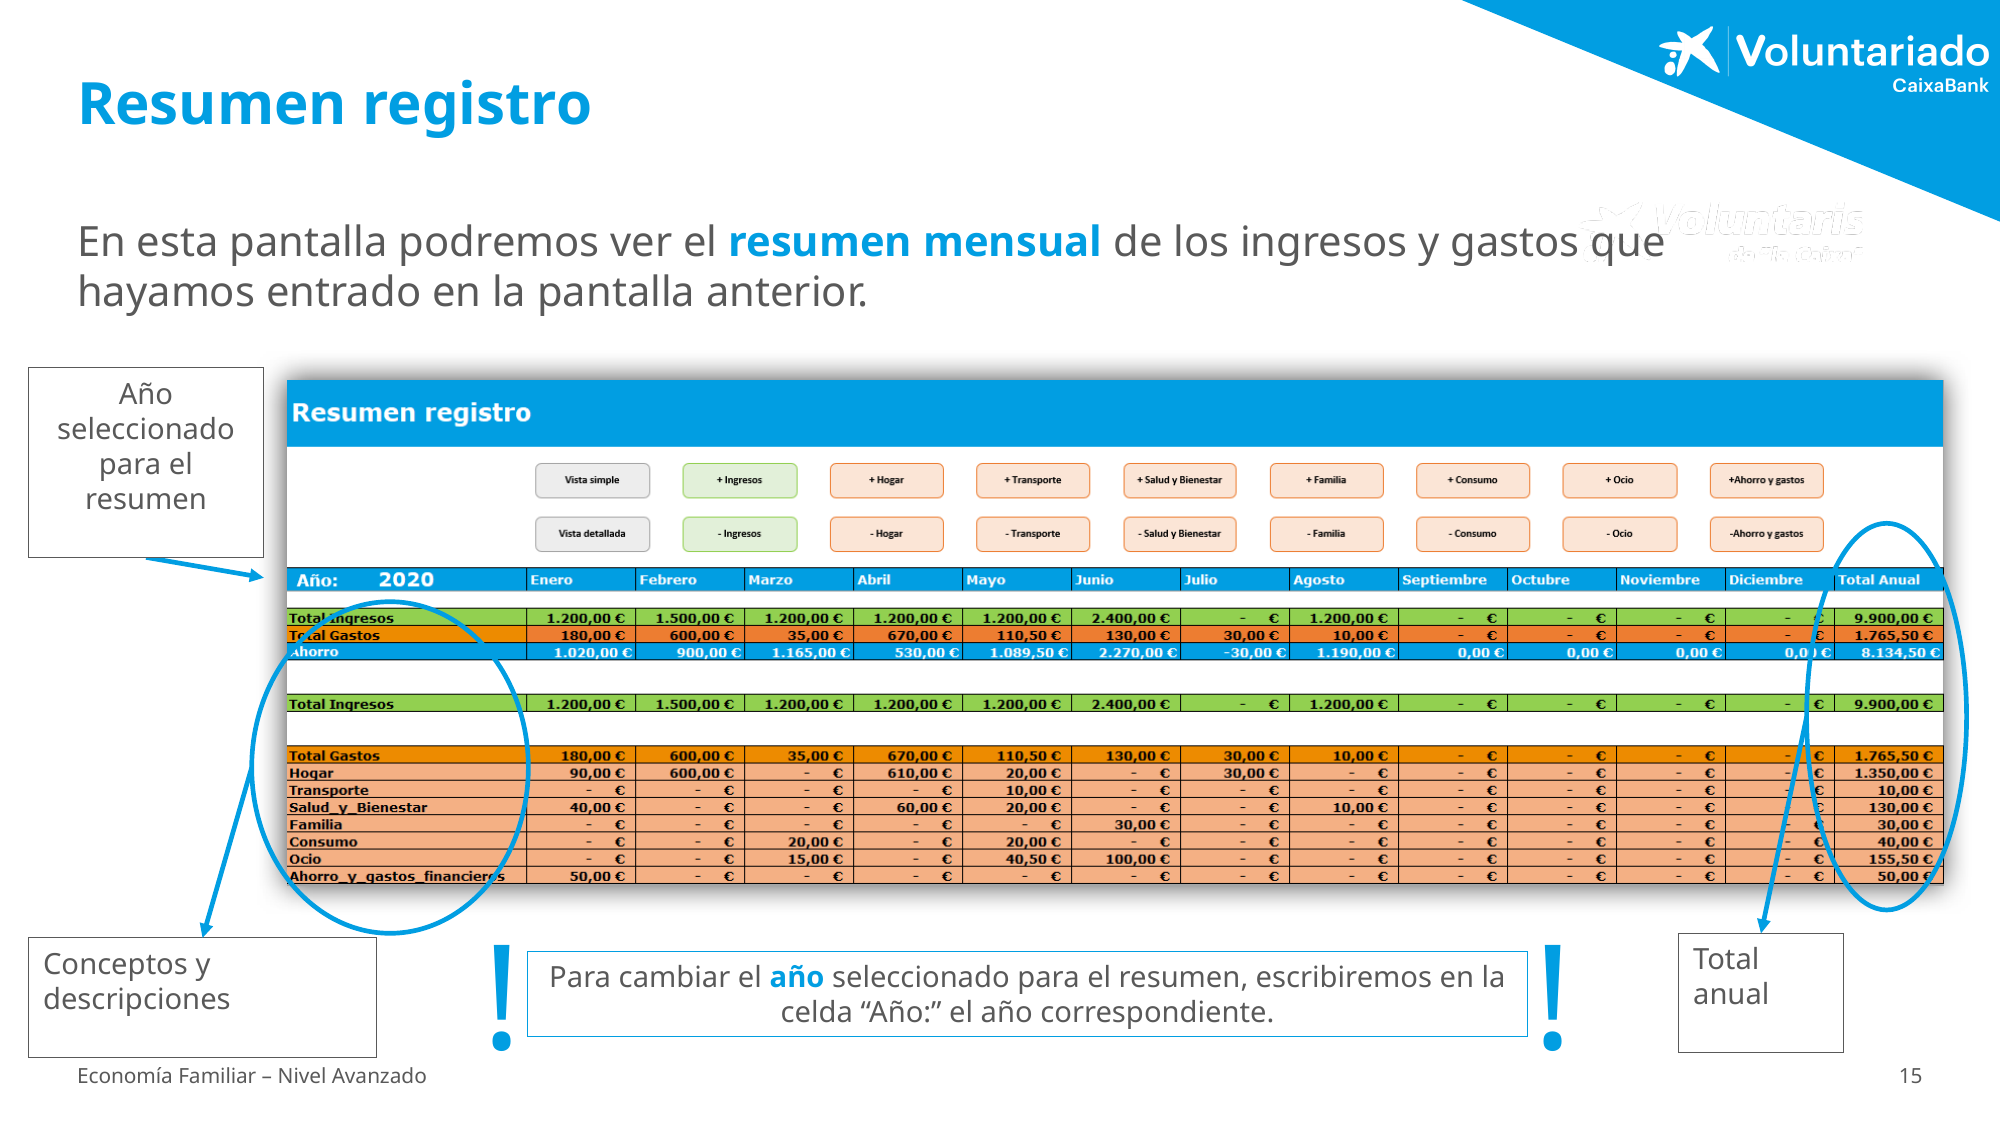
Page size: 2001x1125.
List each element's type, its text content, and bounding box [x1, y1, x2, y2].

picture [1807, 778, 1843, 886]
picture [1863, 575, 1874, 584]
picture [1587, 649, 1593, 657]
picture [360, 408, 373, 421]
picture [1737, 575, 1747, 584]
picture [980, 578, 1000, 587]
picture [1751, 575, 1759, 584]
picture [312, 408, 325, 421]
picture [1151, 649, 1157, 657]
picture [1981, 78, 1985, 91]
picture [1437, 575, 1443, 584]
picture [1895, 649, 1901, 657]
picture [1661, 27, 1718, 75]
picture [1089, 575, 1113, 584]
picture [1005, 649, 1016, 657]
picture [1198, 575, 1217, 584]
picture [824, 649, 830, 657]
picture [715, 649, 721, 657]
text_box Conceptos y descripciones [28, 937, 377, 1058]
picture [606, 649, 612, 657]
picture [506, 408, 514, 421]
picture [1188, 576, 1195, 584]
picture [1295, 576, 1307, 584]
picture [492, 656, 1807, 886]
picture [679, 578, 691, 584]
picture [1868, 45, 1885, 65]
picture [1840, 526, 1933, 567]
picture [1930, 861, 1944, 886]
picture [422, 573, 433, 586]
picture [1650, 575, 1656, 584]
picture [1793, 35, 1797, 65]
picture [1632, 578, 1647, 584]
picture [1041, 649, 1048, 657]
picture [1816, 591, 1944, 642]
picture [682, 649, 689, 657]
picture [1918, 45, 1936, 65]
picture [555, 578, 567, 584]
picture [427, 408, 436, 421]
picture [692, 649, 698, 657]
picture [1913, 649, 1920, 657]
picture [796, 649, 803, 657]
text_box [251, 663, 282, 872]
picture [1946, 79, 1952, 91]
list En esta pantalla podremos ver el resumen mensual de los ingresos y gastos que hayamos entrado en la pantalla anterior. [77, 214, 1734, 358]
picture [1101, 649, 1106, 657]
picture [1519, 577, 1526, 584]
picture [1904, 575, 1919, 584]
picture [1848, 576, 1859, 584]
picture [1804, 45, 1822, 65]
picture [579, 649, 584, 657]
picture [374, 408, 381, 421]
picture [343, 408, 356, 421]
picture [1478, 649, 1484, 657]
picture [1408, 578, 1415, 584]
title Resumen registro [77, 66, 1235, 143]
picture [1829, 45, 1847, 65]
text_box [1760, 716, 1807, 934]
picture [541, 578, 552, 584]
picture [305, 605, 475, 642]
picture [1236, 649, 1243, 657]
picture [1892, 45, 1903, 65]
picture [859, 575, 890, 584]
picture [311, 575, 325, 586]
picture [1019, 649, 1025, 657]
picture [1762, 575, 1794, 584]
picture [517, 408, 531, 421]
picture [1309, 578, 1325, 587]
text_box Total anual [1678, 933, 1844, 1053]
text_box [1857, 897, 1916, 910]
picture [472, 408, 476, 421]
picture [1326, 576, 1333, 584]
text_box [452, 892, 1603, 1090]
picture [479, 408, 491, 421]
picture [438, 408, 468, 426]
picture [1115, 649, 1120, 657]
picture [1659, 83, 1681, 92]
picture [968, 576, 977, 584]
picture [655, 575, 676, 584]
picture [909, 649, 916, 657]
picture [1967, 45, 1988, 65]
picture [328, 408, 340, 421]
text_box Año seleccionado para el resumen [28, 367, 264, 558]
picture [1737, 36, 1764, 66]
text_box [1951, 601, 1967, 832]
picture [1422, 576, 1433, 587]
picture [402, 408, 415, 421]
picture [1446, 575, 1478, 584]
picture [1659, 575, 1691, 584]
picture [1369, 649, 1375, 657]
picture [1124, 649, 1130, 657]
picture [385, 408, 398, 421]
picture [286, 661, 525, 886]
picture [1880, 576, 1901, 584]
picture [750, 576, 759, 584]
picture [286, 591, 1822, 642]
picture [1766, 45, 1787, 65]
picture [394, 573, 405, 586]
picture [380, 573, 391, 586]
picture [1622, 576, 1629, 584]
picture [762, 578, 775, 584]
text_box [303, 897, 447, 934]
picture [1260, 649, 1266, 657]
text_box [202, 767, 252, 939]
picture [1810, 656, 1944, 886]
picture [286, 447, 1944, 567]
picture [298, 575, 308, 586]
picture [933, 649, 939, 657]
picture [1852, 40, 1863, 65]
picture [1345, 649, 1352, 657]
picture [1079, 576, 1086, 584]
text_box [145, 559, 265, 578]
picture [306, 650, 329, 656]
picture [330, 650, 338, 656]
picture [294, 404, 309, 421]
picture [1941, 35, 1962, 65]
picture [1665, 62, 1675, 74]
picture [1543, 575, 1561, 584]
picture [493, 404, 502, 421]
picture [1696, 649, 1702, 657]
picture [409, 573, 419, 586]
